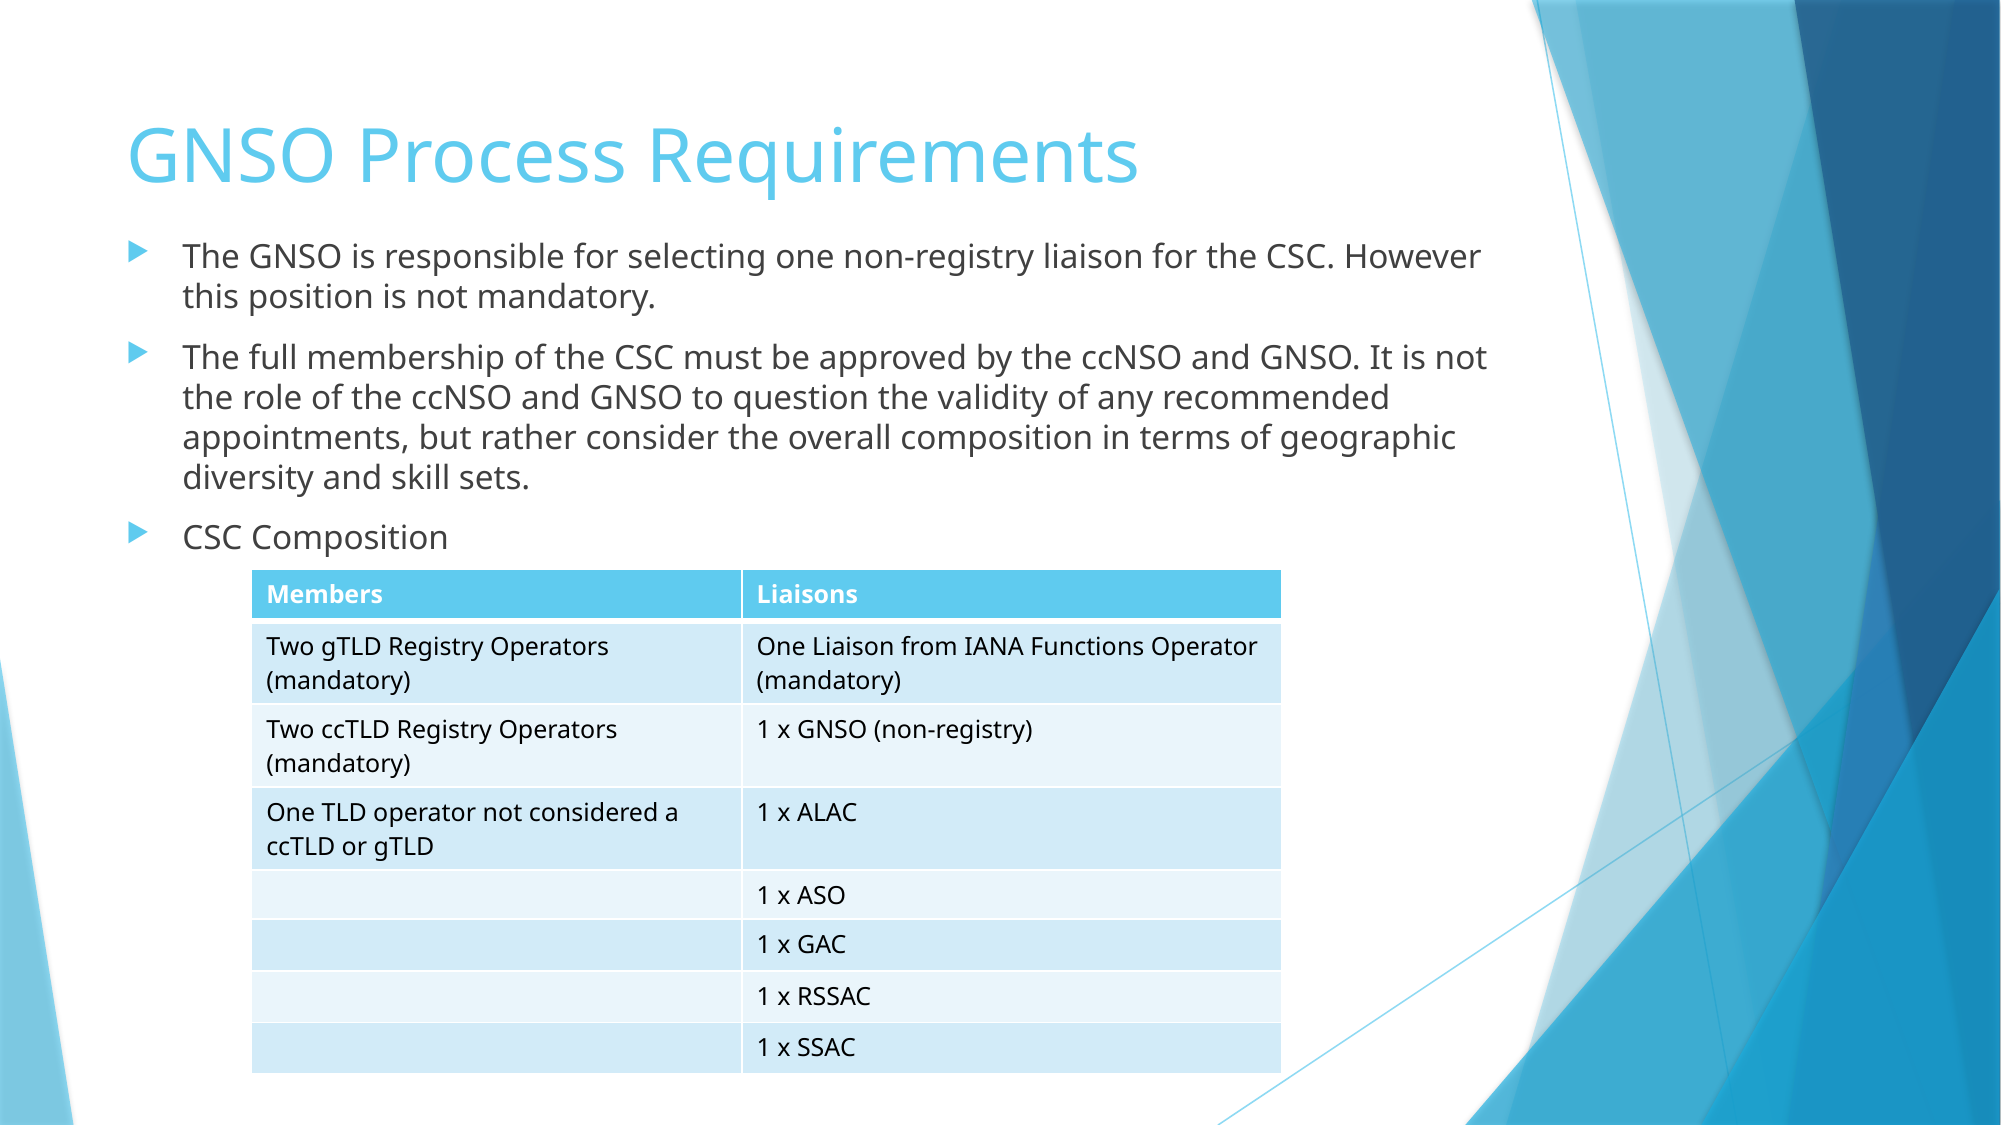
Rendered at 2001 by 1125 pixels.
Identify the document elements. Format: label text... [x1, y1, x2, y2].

table_cell 1 x SSAC [743, 1023, 1281, 1073]
table_cell [252, 1023, 741, 1073]
table_cell [252, 972, 741, 1022]
table_cell 1 x RSSAC [743, 972, 1281, 1022]
table_header Liaisons [743, 570, 1281, 618]
table_cell [252, 920, 741, 970]
table_cell 1 x ALAC [743, 788, 1281, 869]
table_cell 1 x GNSO (non-registry) [743, 705, 1281, 786]
table_header Members [252, 570, 741, 618]
title GNSO Process Requirements [111, 99, 1522, 228]
table_cell One Liaison from IANA Functions Operator (mandatory) [743, 624, 1281, 703]
table_cell 1 x GAC [743, 920, 1281, 970]
table_cell Two gTLD Registry Operators (mandatory) [252, 624, 741, 703]
table_cell 1 x ASO [743, 871, 1281, 918]
table_cell One TLD operator not considered a ccTLD or gTLD [252, 788, 741, 869]
table_cell Two ccTLD Registry Operators (mandatory) [252, 705, 741, 786]
list The GNSO is responsible for selecting one non-registry liaison for the CSC. However this position is not mandatory. The full membership of the CSC must be approved by the ccNSO and GNSO. It is not the role of the ccNSO and GNSO to question the validity of any recommended appointments, but rather consider the overall composition in terms of geographic diversity and skill sets. CSC Composition [111, 228, 1522, 1098]
table_cell [252, 871, 741, 918]
